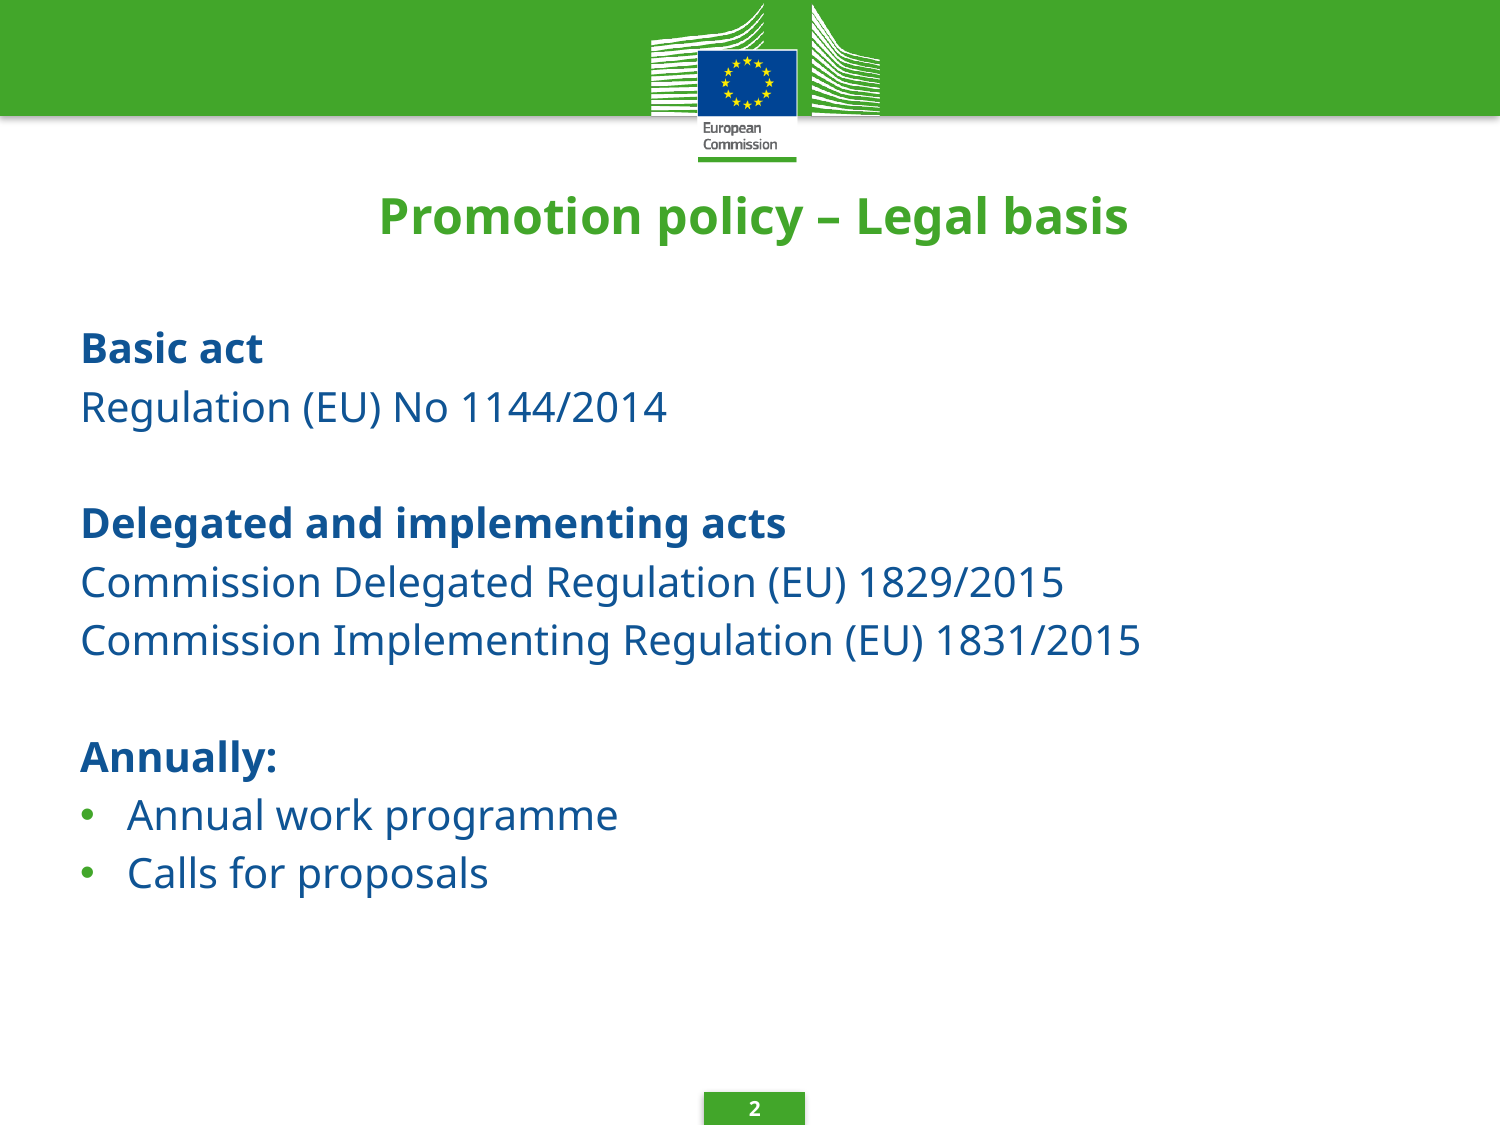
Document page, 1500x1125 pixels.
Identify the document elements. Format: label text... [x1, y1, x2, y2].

title Promotion policy – Legal basis [50, 172, 1459, 256]
picture [614, 3, 880, 172]
list Basic act Regulation (EU) No 1144/2014 Delegated and implementing acts Commission Delegated Regulation (EU) 1829/2015 Commission Implementing Regulation (EU) 1831/2015 Annually: Annual work programme Calls for proposals [64, 314, 1500, 1106]
slide_number 2 [703, 1088, 807, 1125]
